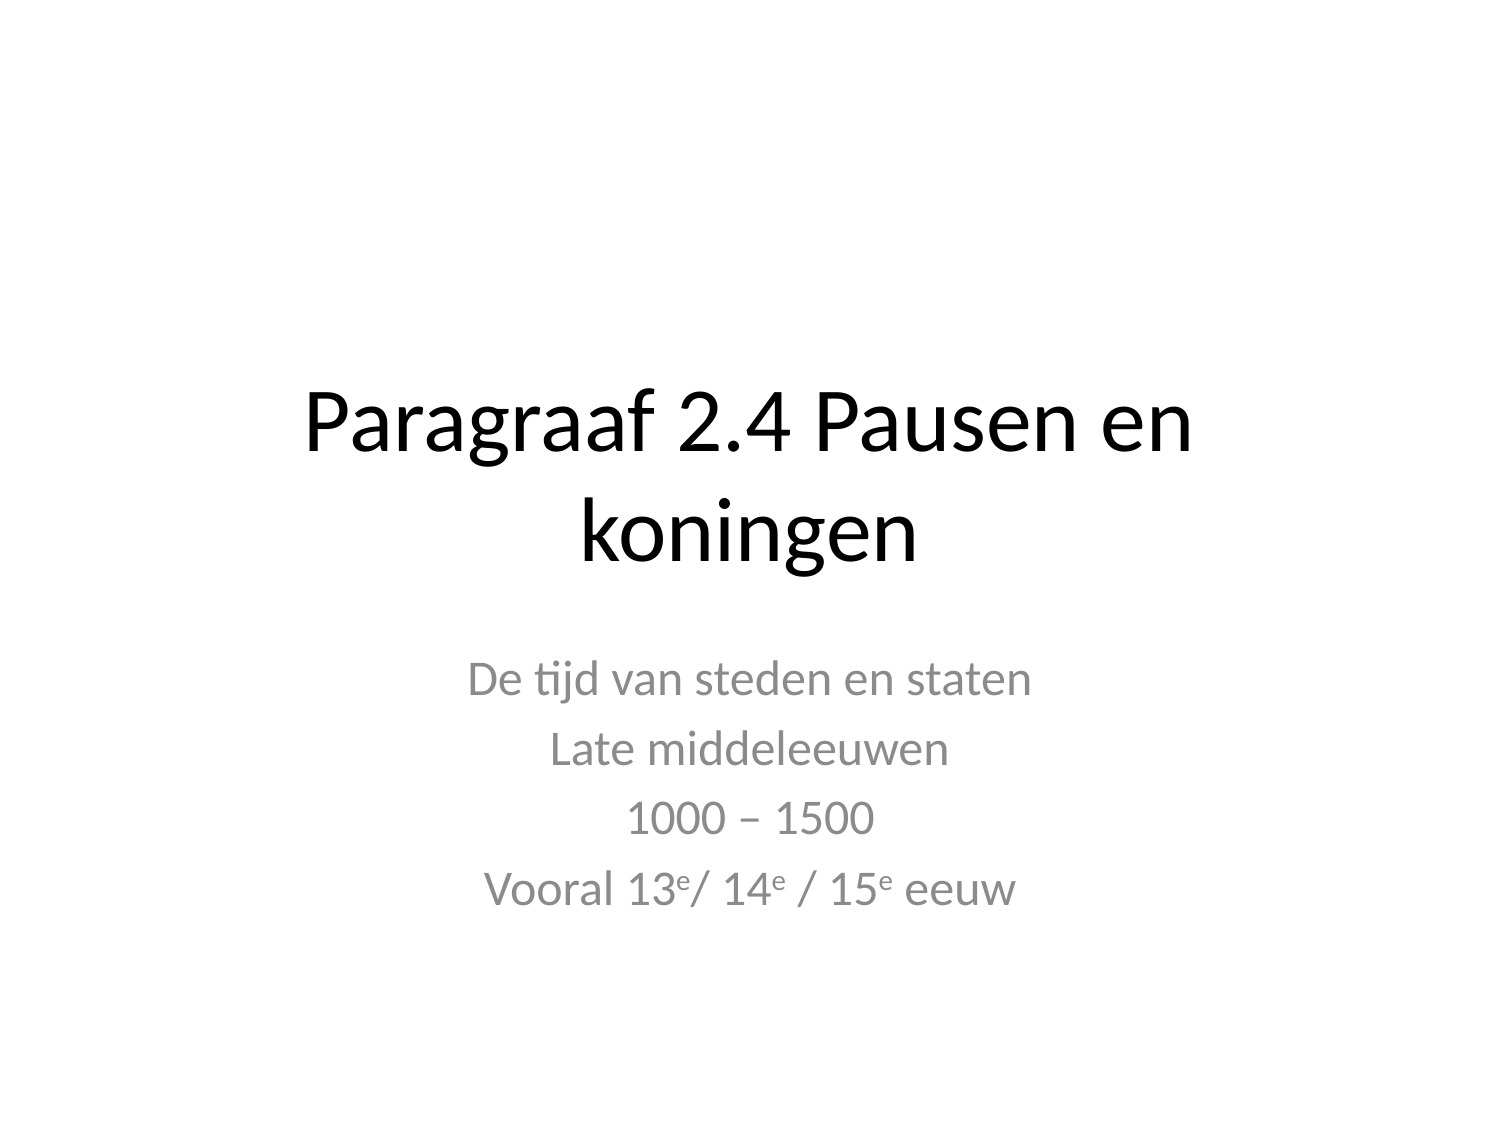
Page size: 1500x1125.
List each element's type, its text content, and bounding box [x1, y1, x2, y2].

subtitle De tijd van steden en staten Late middeleeuwen 1000 – 1500 Vooral 13e/ 14e / 15e eeuw [225, 637, 1275, 925]
title Paragraaf 2.4 Pausen en koningen [112, 349, 1388, 591]
